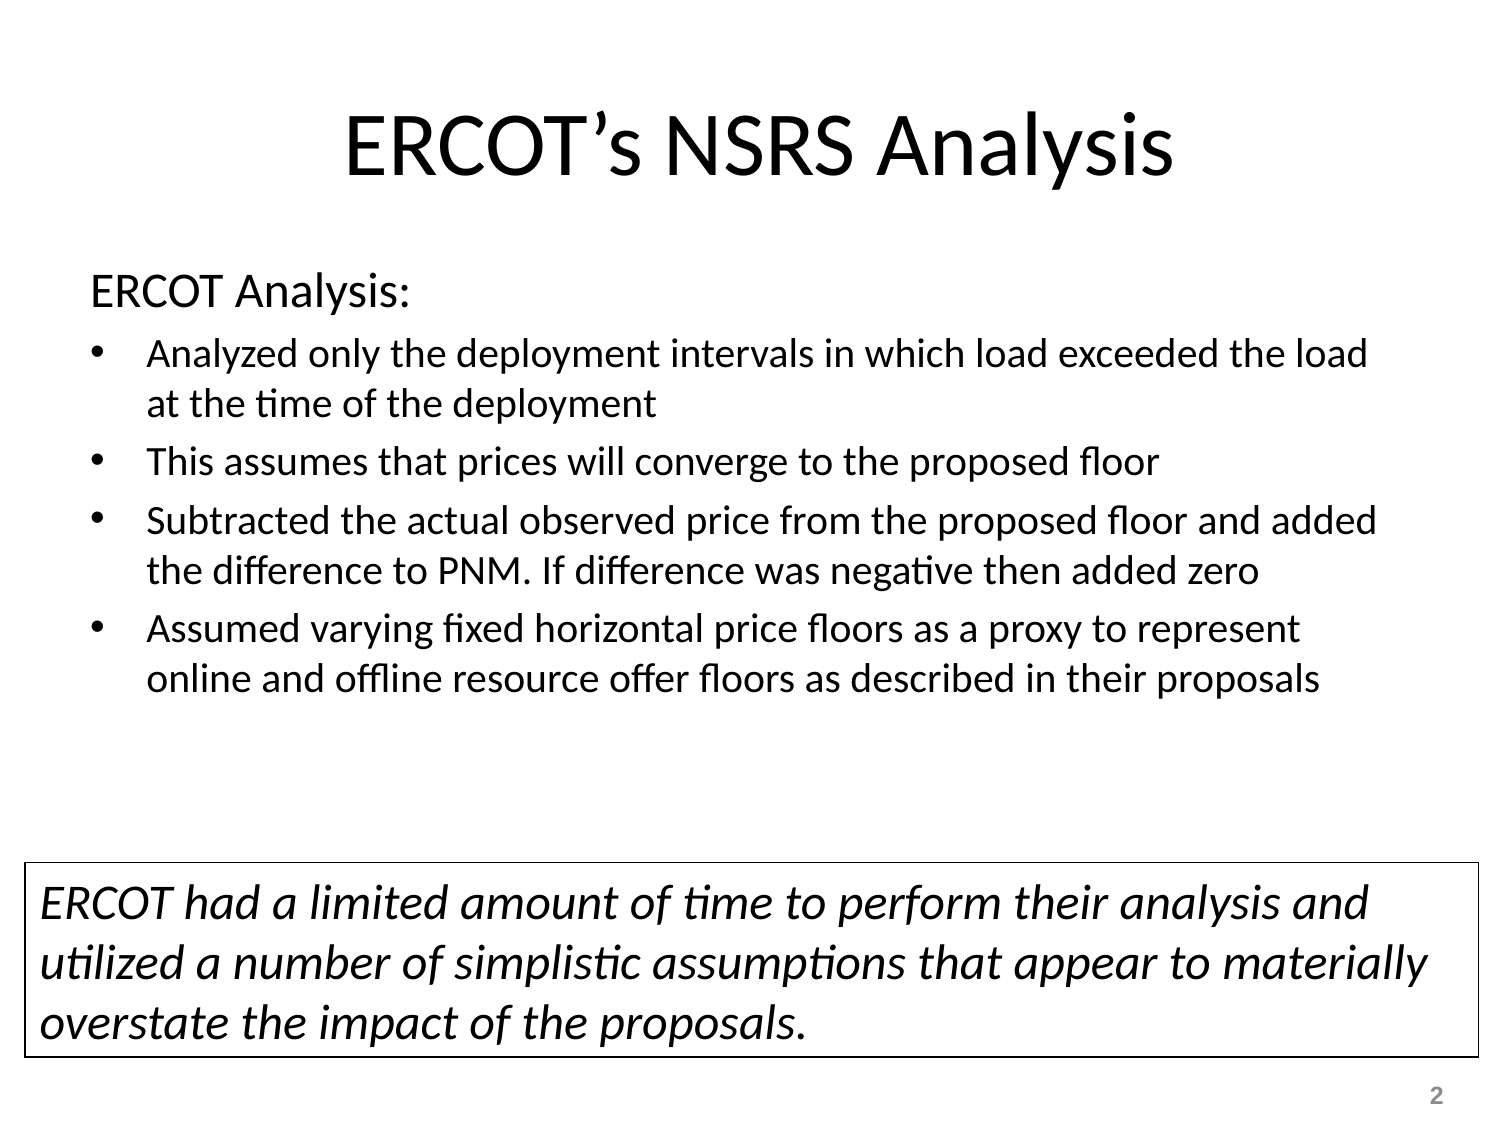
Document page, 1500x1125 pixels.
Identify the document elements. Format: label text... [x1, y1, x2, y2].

text_box ERCOT had a limited amount of time to perform their analysis and utilized a number of simplistic assumptions that appear to materially overstate the impact of the proposals. [24, 862, 1479, 1058]
text_box 2 [1108, 1065, 1459, 1125]
title ERCOT’s NSRS Analysis [74, 44, 1426, 233]
list ERCOT Analysis: Analyzed only the deployment intervals in which load exceeded the load at the time of the deployment This assumes that prices will converge to the proposed floor Subtracted the actual observed price from the proposed floor and added the difference to PNM. If difference was negative then added zero Assumed varying fixed horizontal price floors as a proxy to represent online and offline resource offer floors as described in their proposals [74, 249, 1426, 851]
